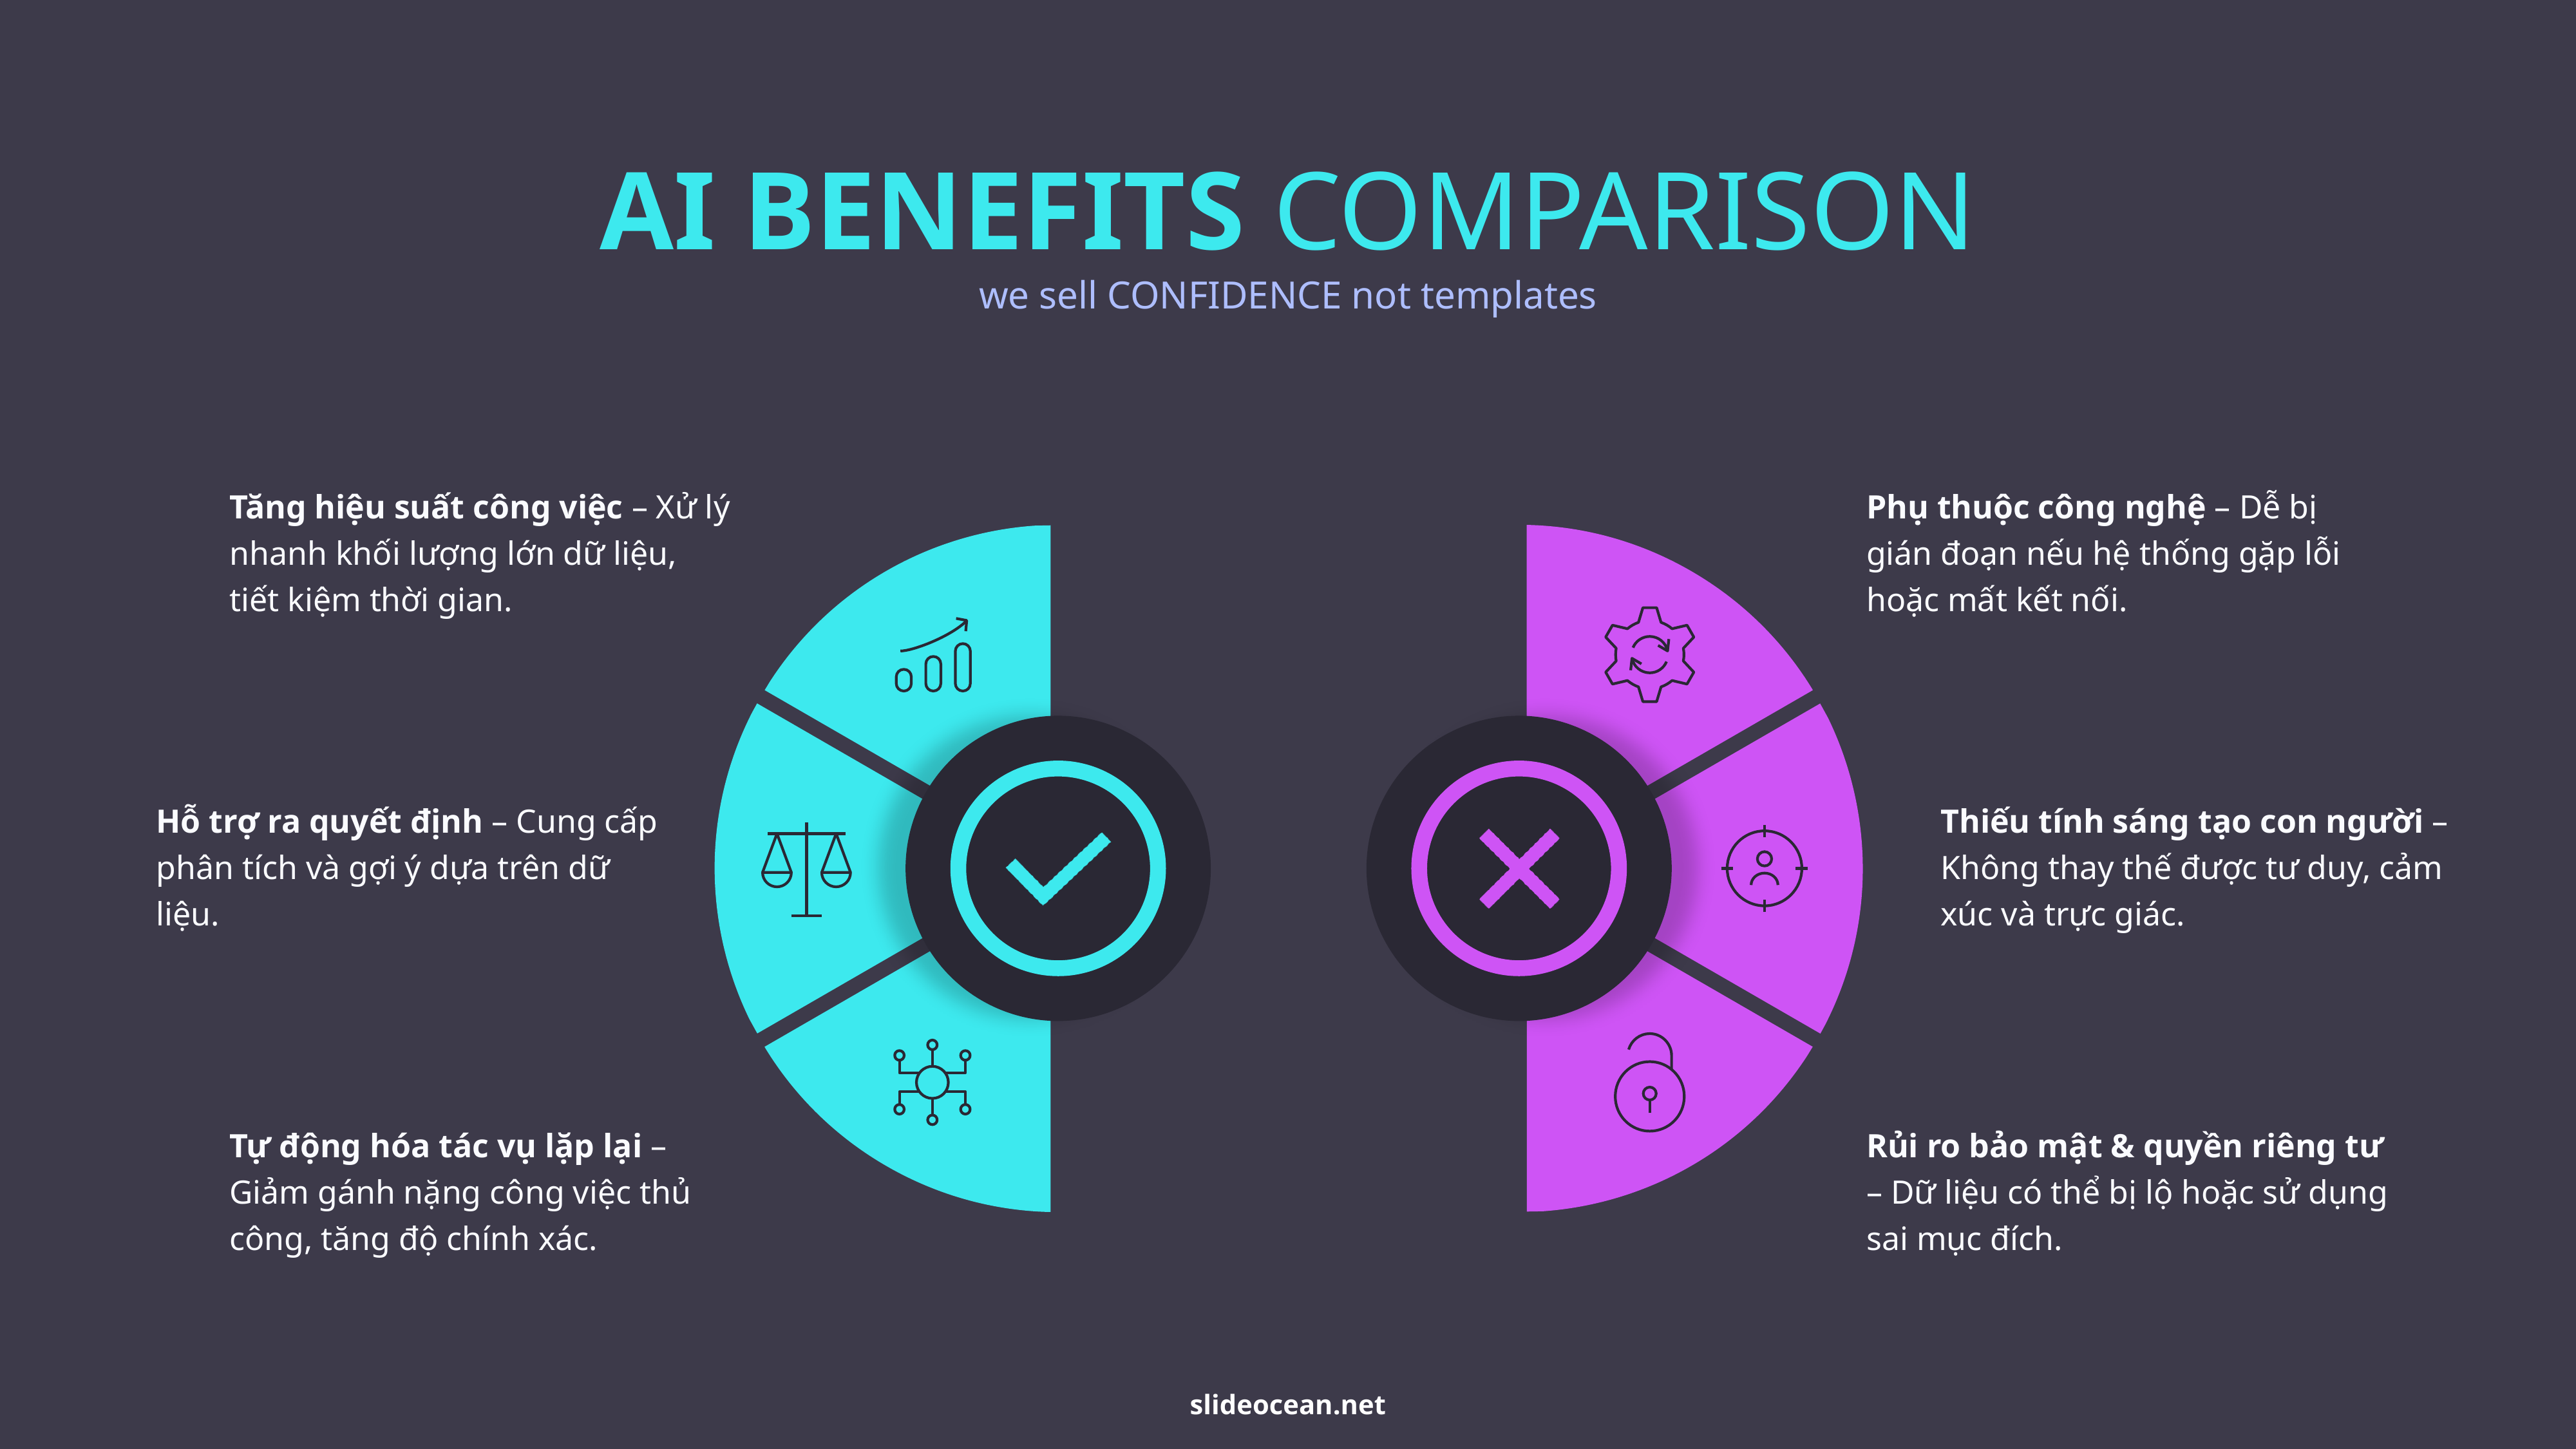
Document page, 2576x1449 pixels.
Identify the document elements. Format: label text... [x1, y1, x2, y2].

text_box [763, 966, 1052, 1213]
text_box [1526, 966, 1814, 1213]
text_box AI BENEFITS COMPARISON [590, 137, 1986, 276]
text_box [762, 822, 851, 916]
text_box [1526, 524, 1815, 770]
text_box [925, 656, 941, 692]
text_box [1410, 760, 1627, 977]
text_box slideocean.net [1180, 1383, 1396, 1425]
text_box [1721, 824, 1808, 913]
text_box [896, 669, 912, 692]
text_box Tăng hiệu suất công việc – Xử lý nhanh khối lượng lớn dữ liệu, tiết kiệm thời gian. [220, 474, 742, 623]
text_box [714, 702, 895, 1035]
text_box [1683, 702, 1864, 1036]
text_box [763, 524, 1052, 770]
text_box Phụ thuộc công nghệ – Dễ bị gián đoạn nếu hệ thống gặp lỗi hoặc mất kết nối. [1857, 474, 2400, 623]
text_box we sell CONFIDENCE not templates [969, 266, 1607, 321]
text_box [1605, 607, 1694, 702]
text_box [950, 760, 1166, 977]
text_box [895, 1040, 971, 1125]
text_box Rủi ro bảo mật & quyền riêng tư – Dữ liệu có thể bị lộ hoặc sử dụng sai mục đích. [1857, 1113, 2400, 1262]
text_box Tự động hóa tác vụ lặp lại – Giảm gánh nặng công việc thủ công, tăng độ chính xác. [220, 1113, 742, 1262]
text_box [955, 643, 971, 692]
text_box [904, 714, 1212, 1022]
text_box Thiếu tính sáng tạo con người – Không thay thế được tư duy, cảm xúc và trực giác. [1931, 788, 2475, 937]
text_box [1615, 1034, 1685, 1132]
text_box [900, 618, 967, 651]
text_box Hỗ trợ ra quyết định – Cung cấp phân tích và gợi ý dựa trên dữ liệu. [146, 788, 668, 937]
text_box [1365, 714, 1673, 1022]
